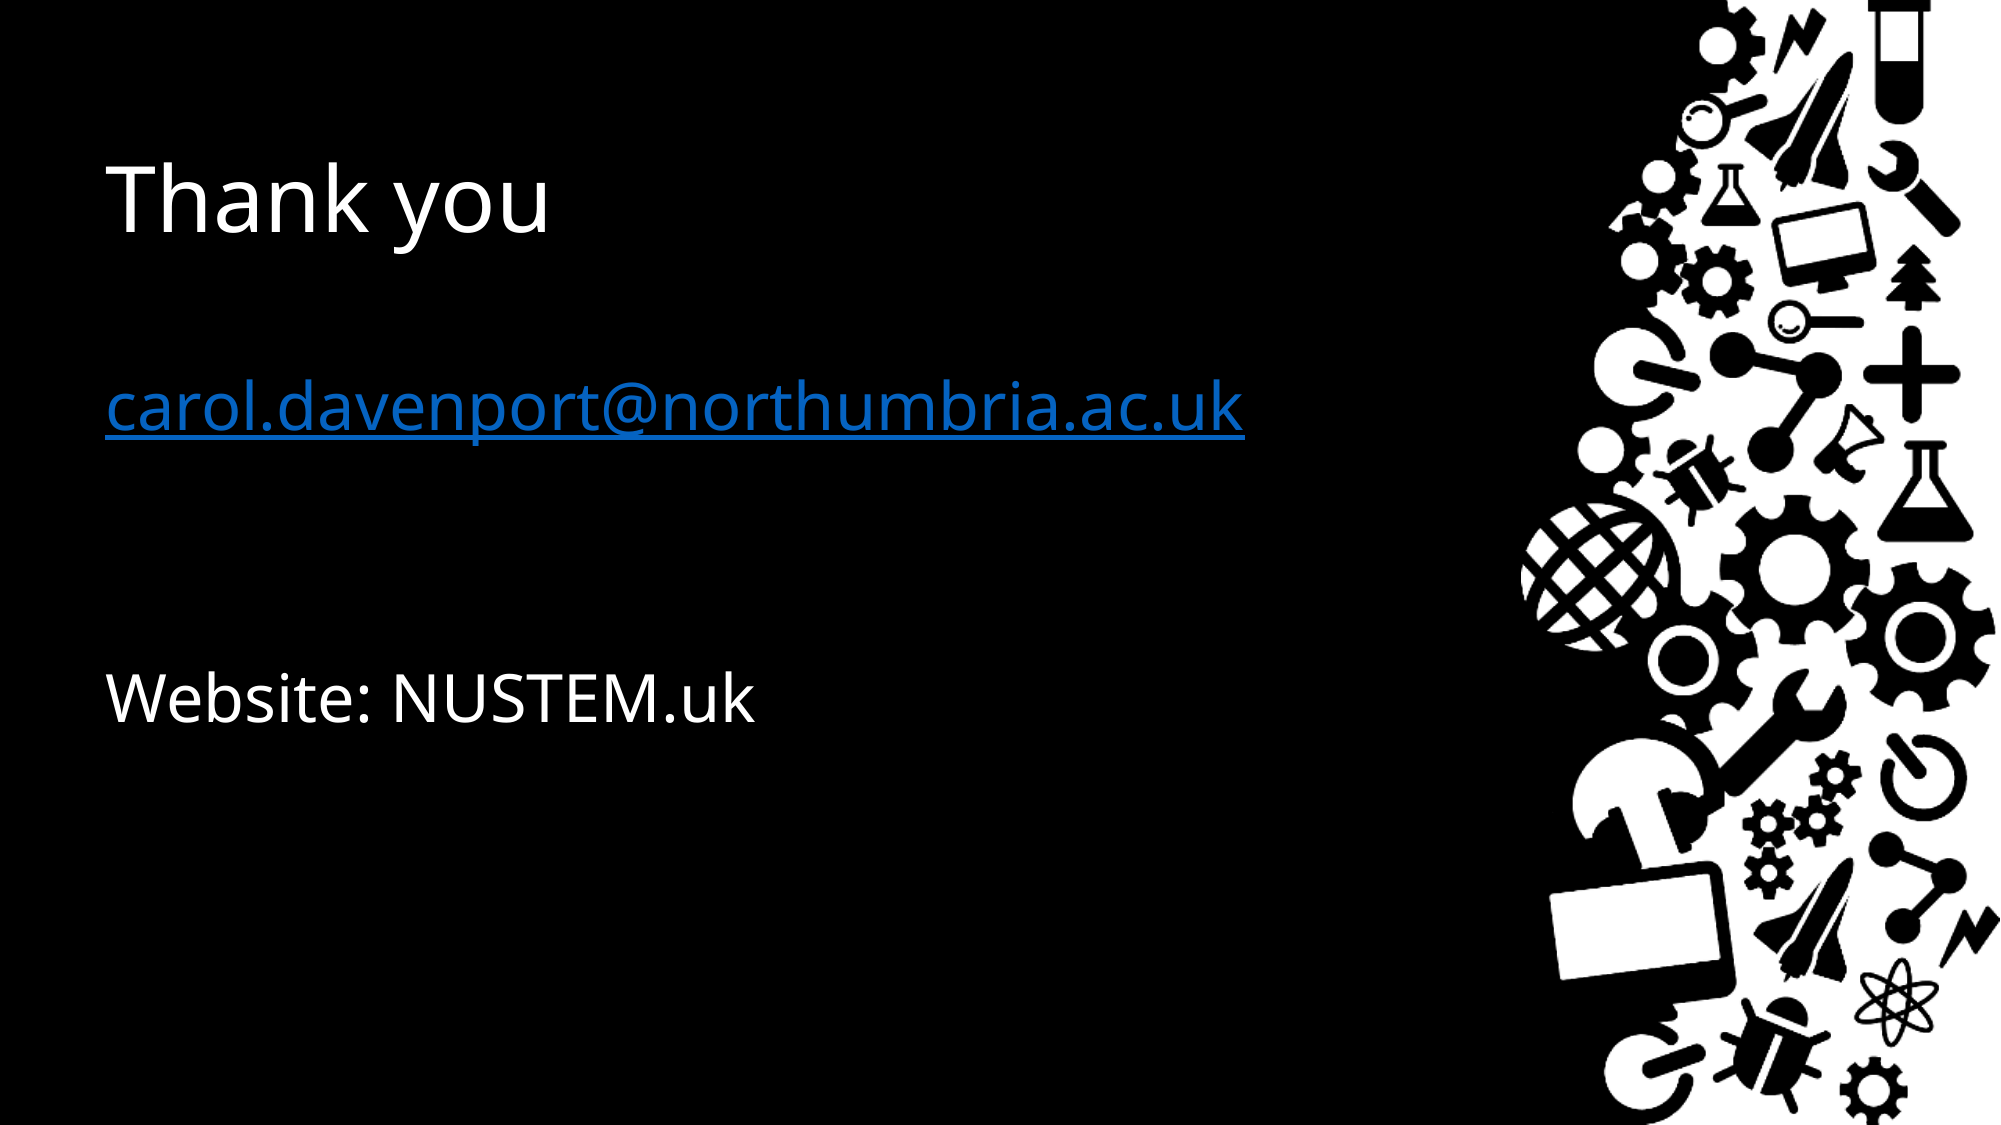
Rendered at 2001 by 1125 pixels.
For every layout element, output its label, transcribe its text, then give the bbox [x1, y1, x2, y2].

title Thank you [90, 59, 1508, 278]
list carol.davenport@northumbria.ac.uk Website: NUSTEM.uk [90, 310, 1508, 1025]
picture [1521, 0, 2000, 1125]
